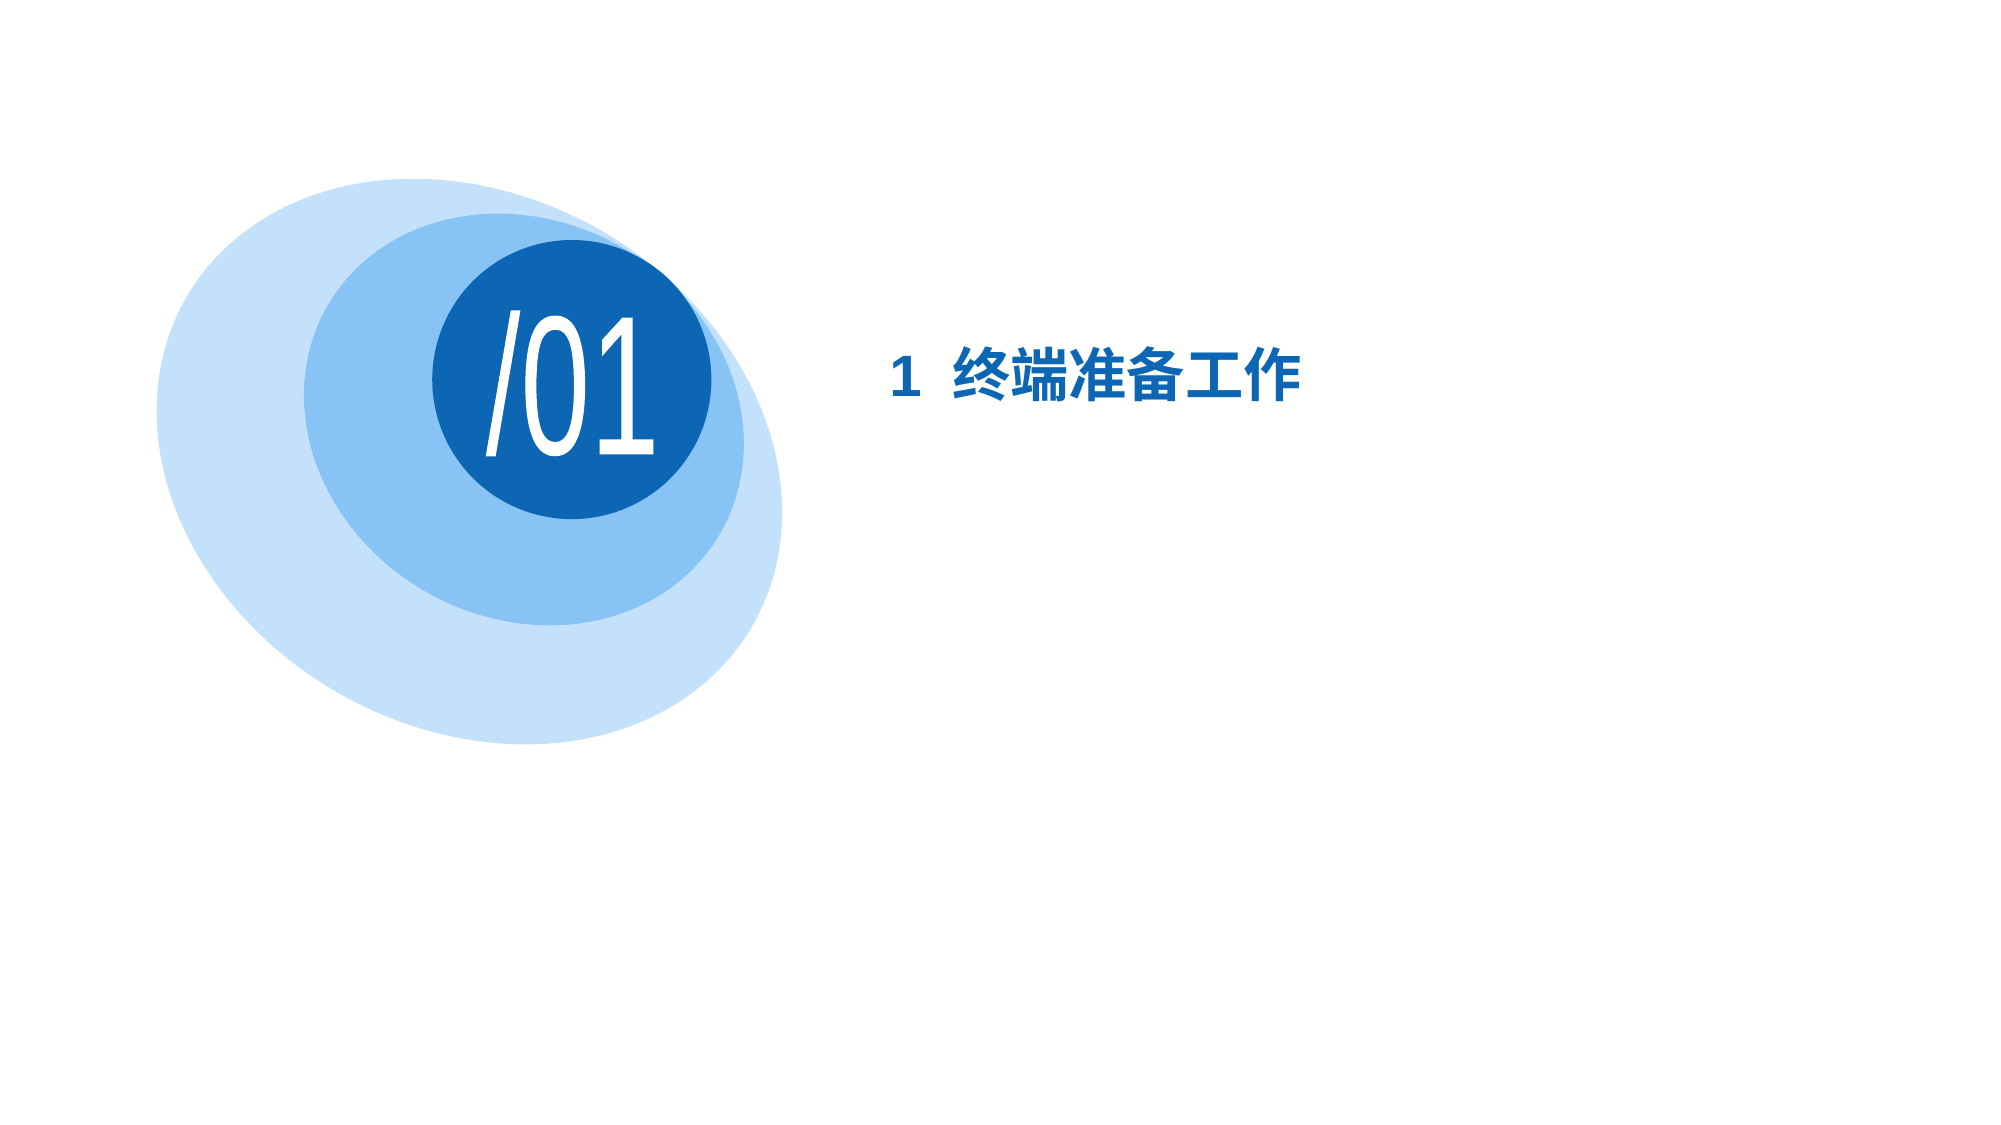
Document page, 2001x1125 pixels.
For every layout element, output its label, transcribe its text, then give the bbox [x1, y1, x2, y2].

title 1 终端准备工作 [874, 269, 1764, 417]
